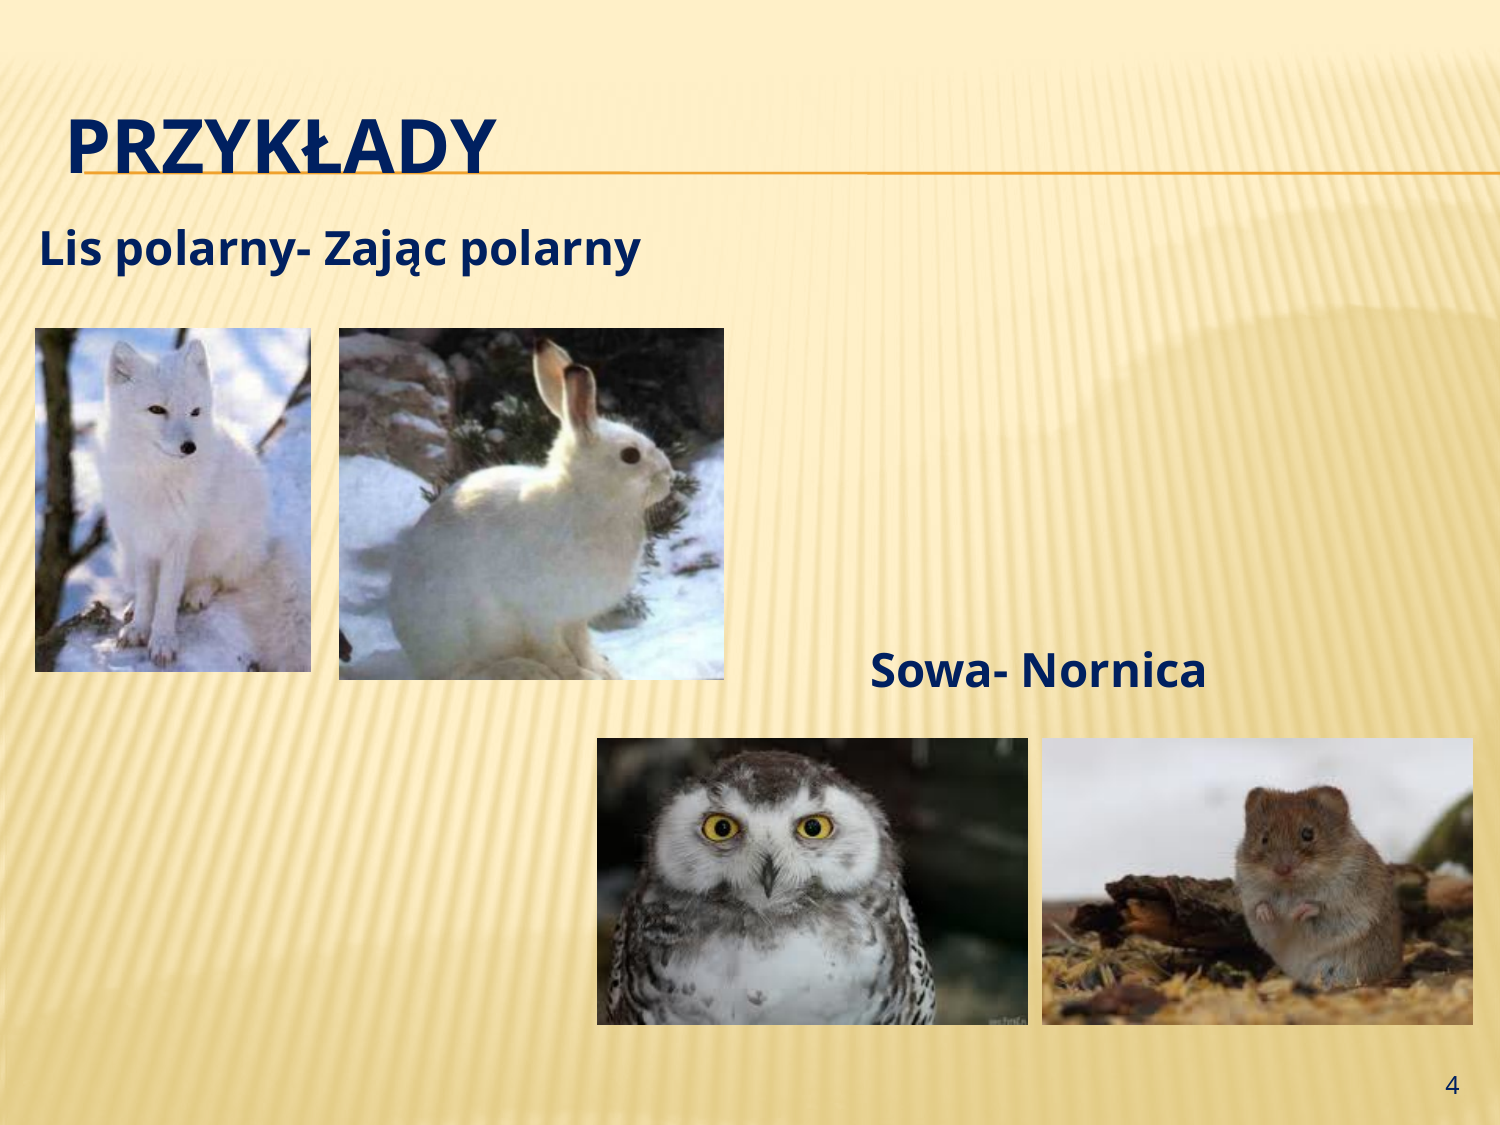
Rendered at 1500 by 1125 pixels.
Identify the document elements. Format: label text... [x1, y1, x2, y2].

list Lis polarny- Zając polarny [23, 210, 762, 320]
title Przykłady [50, 75, 1475, 213]
picture [339, 327, 724, 681]
picture [597, 737, 1028, 1025]
text_box Sowa- Nornica [855, 632, 1243, 742]
picture [34, 327, 311, 673]
slide_number 4 [1350, 1061, 1475, 1103]
picture [1042, 737, 1473, 1025]
